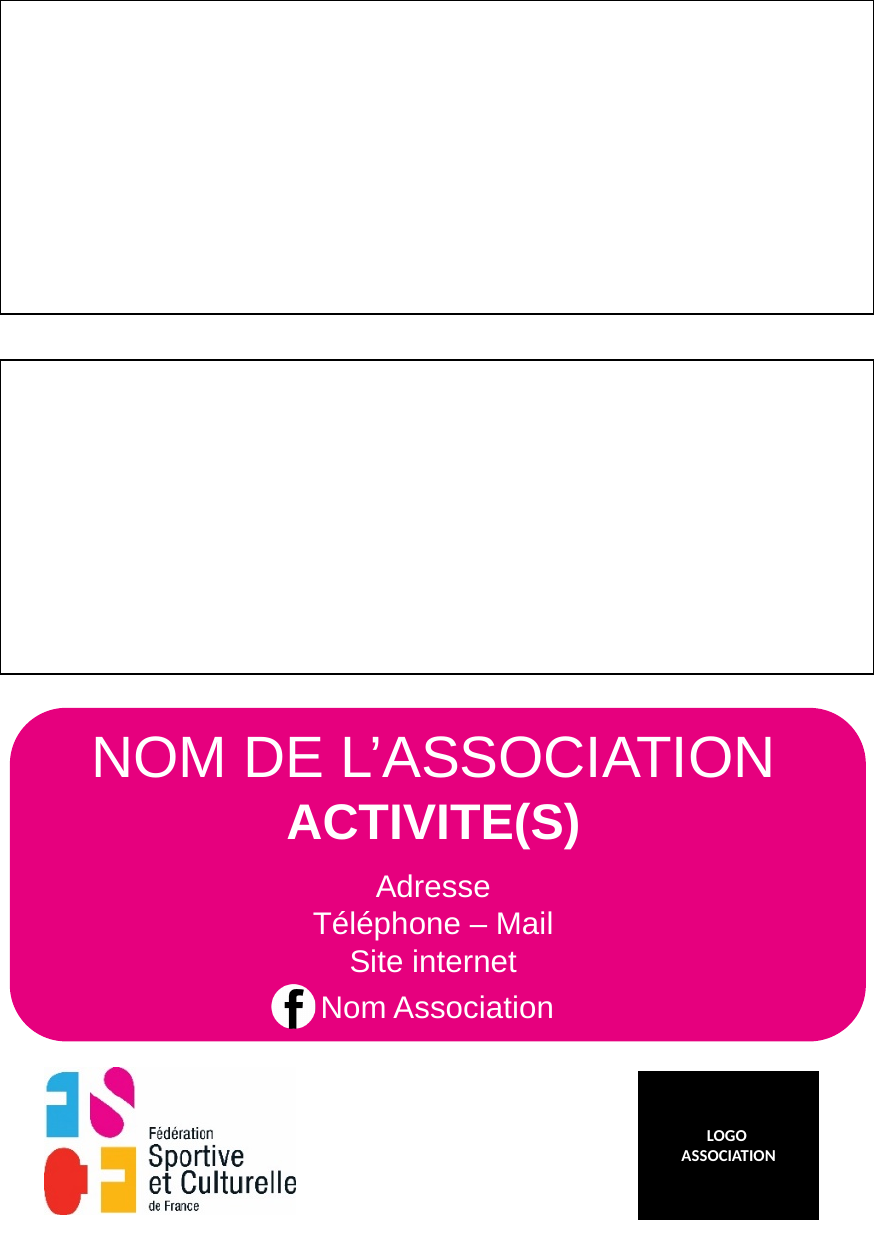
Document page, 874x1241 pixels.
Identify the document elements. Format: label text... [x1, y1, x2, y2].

text_box Nom Association [0, 980, 874, 1033]
text_box [0, 0, 874, 315]
picture [44, 1067, 296, 1215]
text_box Adresse Téléphone – Mail Site internet [0, 858, 871, 980]
text_box NOM DE L’ASSOCIATION ACTIVITE(S) [0, 712, 871, 857]
picture [271, 984, 319, 1029]
text_box [638, 1071, 819, 1117]
text_box LOGO ASSOCIATION [625, 1117, 832, 1173]
text_box [0, 359, 874, 675]
text_box [638, 1173, 819, 1220]
